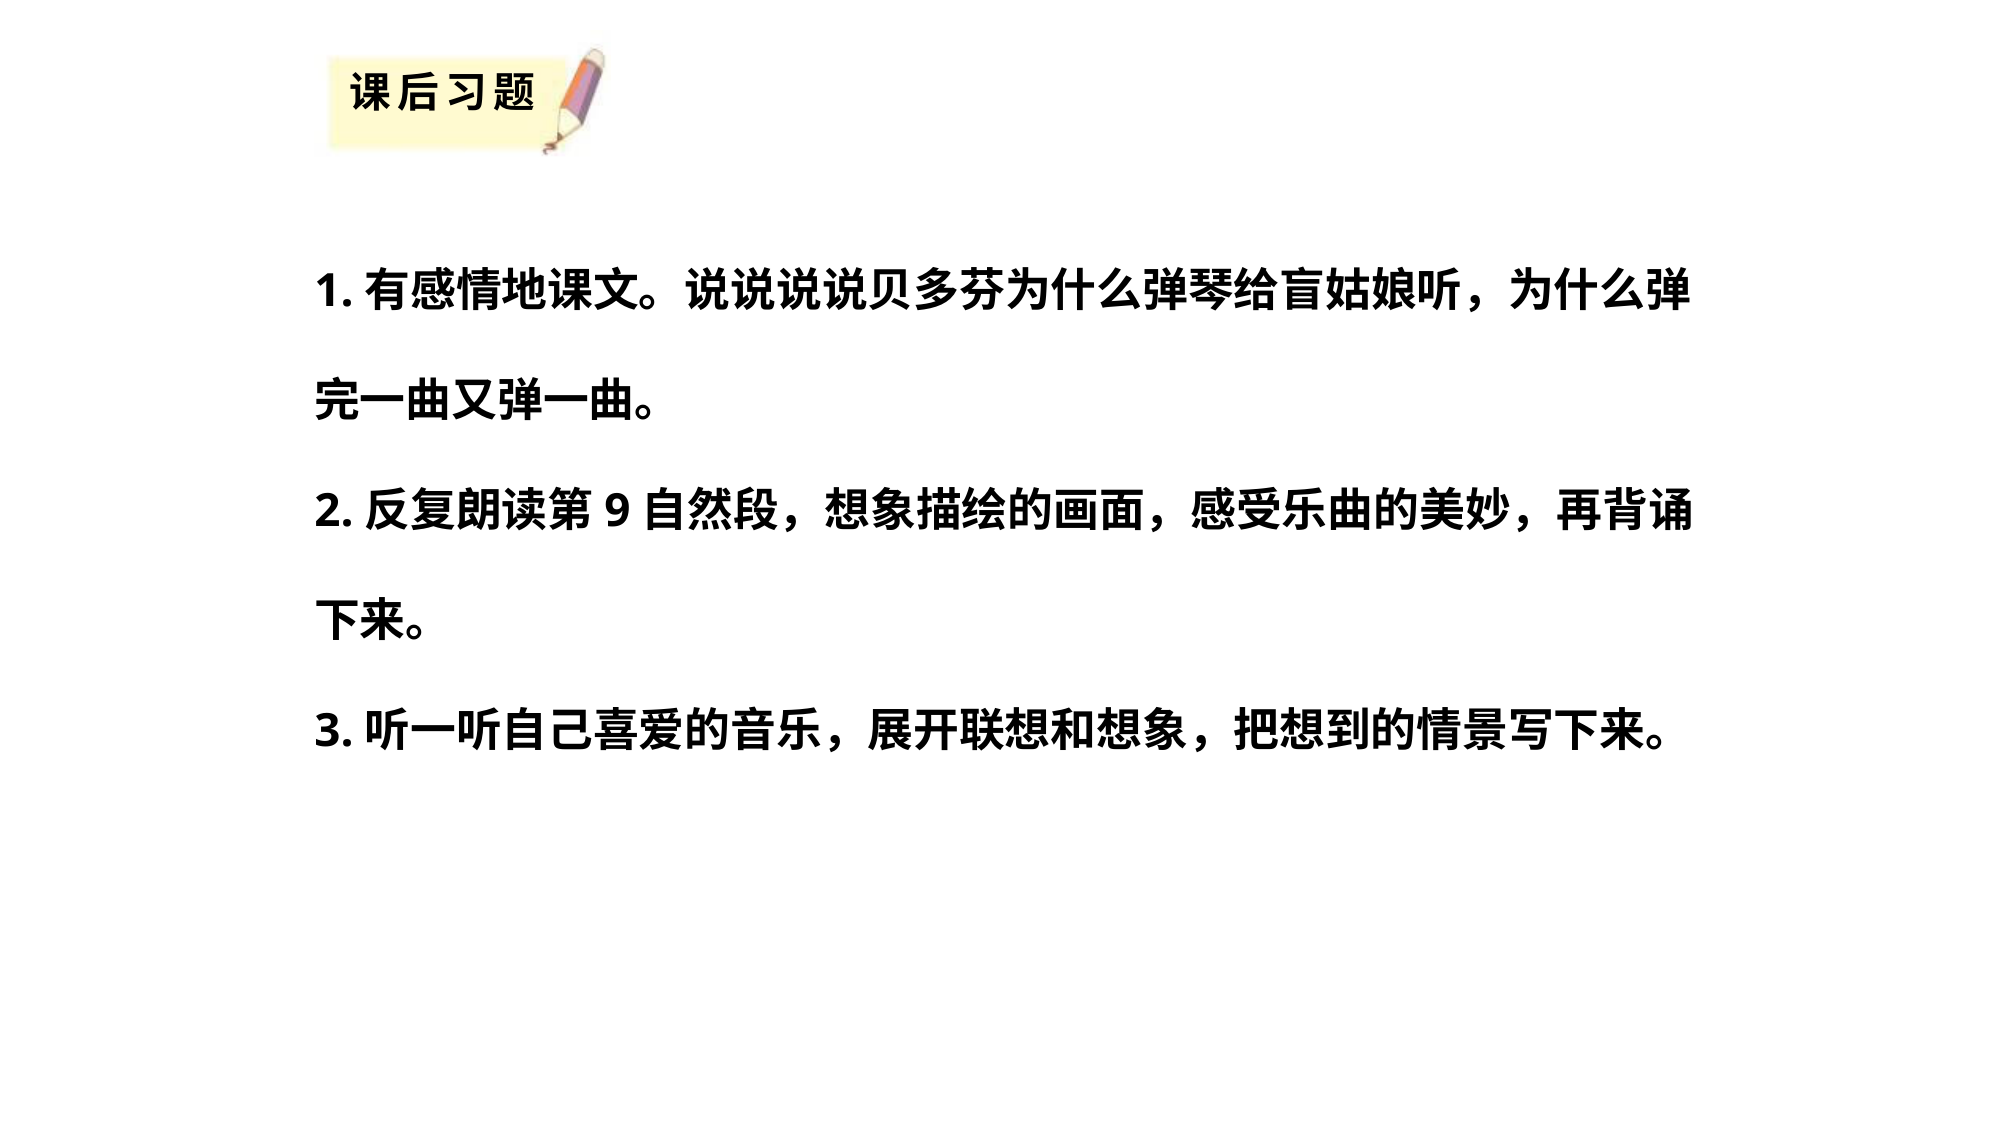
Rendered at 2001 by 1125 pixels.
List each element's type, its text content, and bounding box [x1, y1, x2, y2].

text_box 1.有感情地课文。说说说说贝多芬为什么弹琴给盲姑娘听，为什么弹完一曲又弹一曲。 2.反复朗读第9自然段，想象描绘的画面，感受乐曲的美妙，再背诵下来。 3.听一听自己喜爱的音乐，展开联想和想象，把想到的情景写下来。 [303, 200, 1709, 762]
picture [314, 30, 611, 169]
